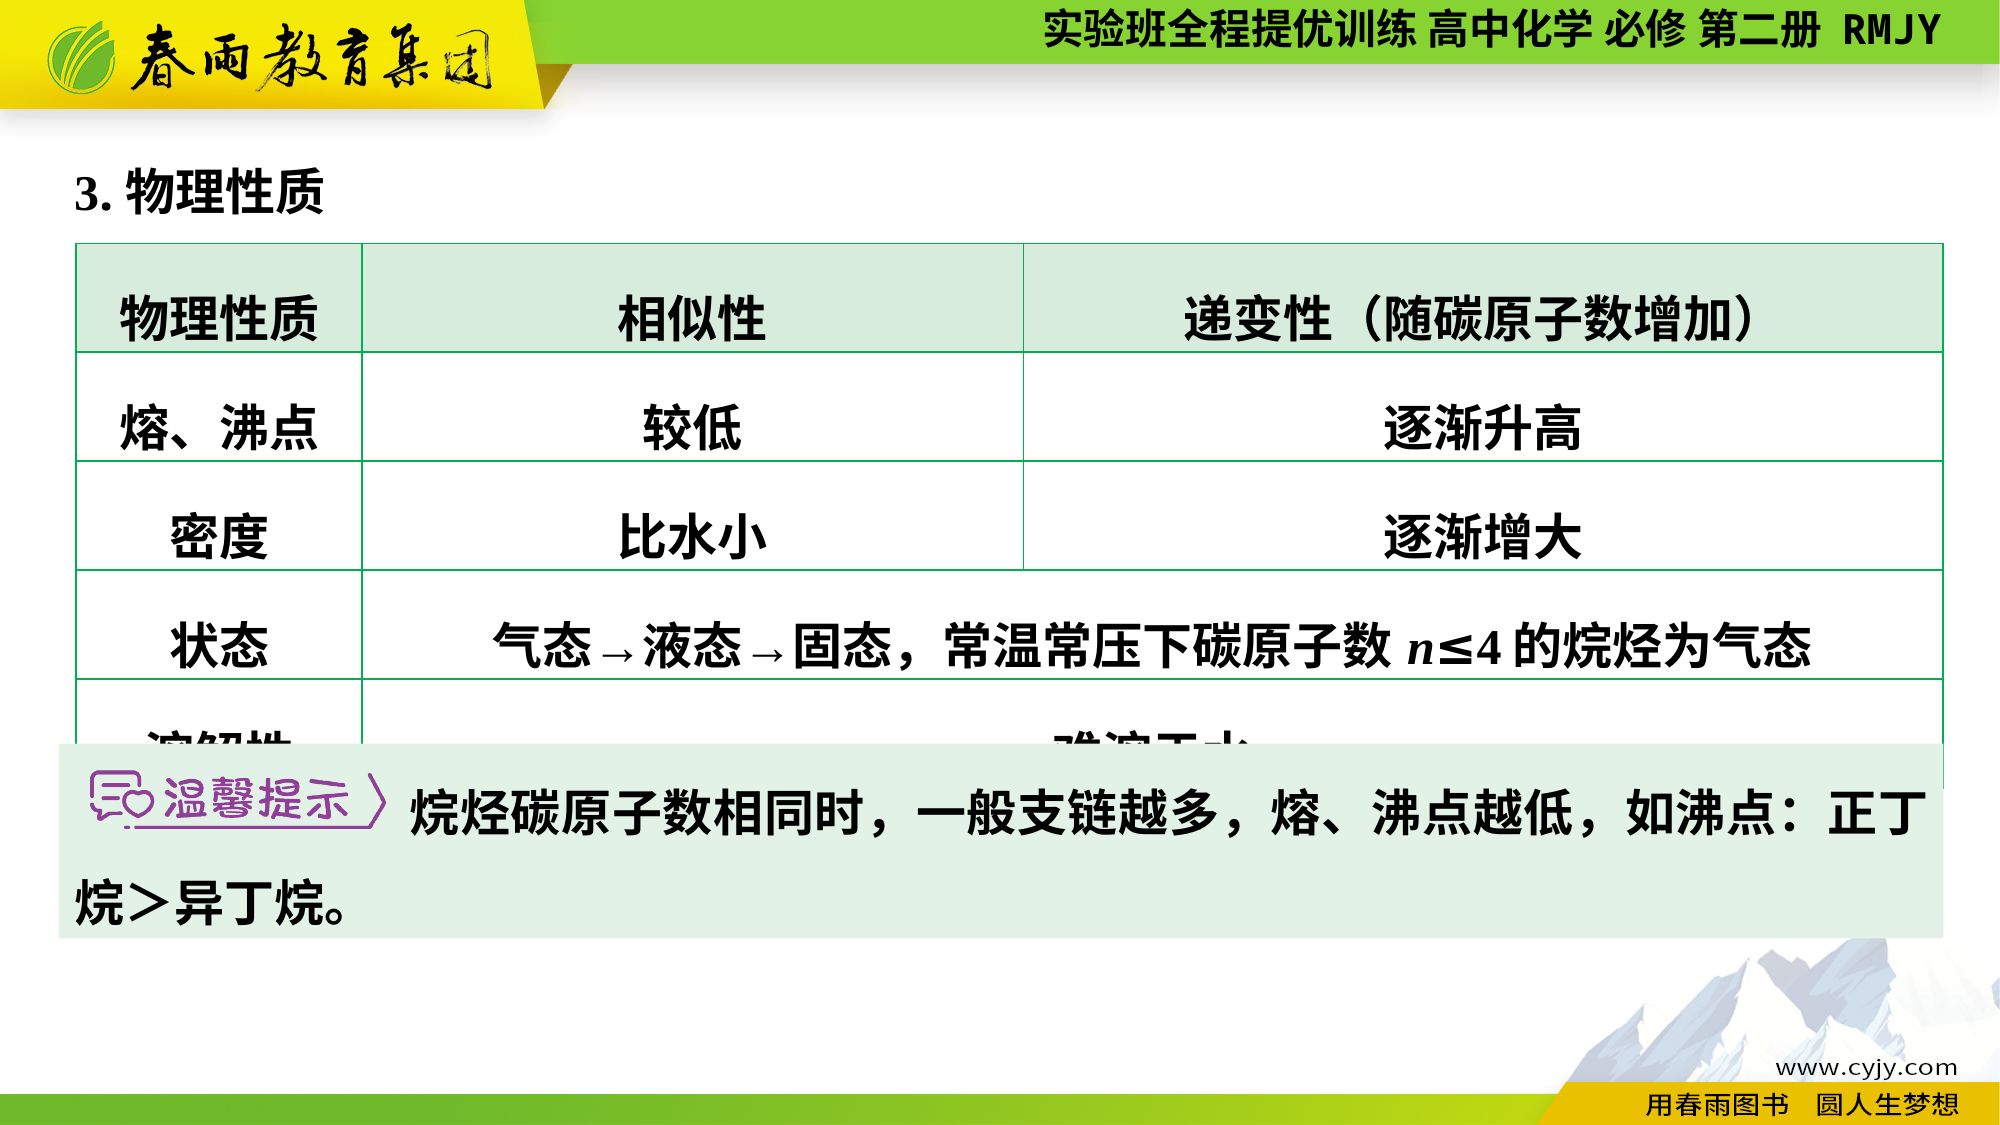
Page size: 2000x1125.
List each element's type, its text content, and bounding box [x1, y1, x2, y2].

table_cell 逐渐增大 [1024, 462, 1942, 569]
table_header 物理性质 [77, 244, 361, 351]
table_cell 状态 [77, 571, 361, 678]
text_box 烷烃碳原子数相同时，一般支链越多，熔、沸点越低，如沸点：正丁烷＞异丁烷。 [59, 743, 1944, 939]
table_header 递变性（随碳原子数增加） [1024, 244, 1942, 351]
table_cell 难溶于水 [363, 680, 1942, 743]
table_cell 比水小 [363, 462, 1023, 569]
table_cell 熔、沸点 [77, 353, 361, 460]
table_cell 逐渐升高 [1024, 353, 1942, 460]
table_cell 气态→液态→固态，常温常压下碳原子数n≤4的烷烃为气态 [363, 571, 1942, 678]
table_cell 密度 [77, 462, 361, 569]
picture [0, 0, 2000, 1125]
table_cell 溶解性 [77, 680, 361, 743]
list 3.物理性质 [59, 122, 1944, 217]
table_header 相似性 [363, 244, 1023, 351]
table_cell 较低 [363, 353, 1023, 460]
